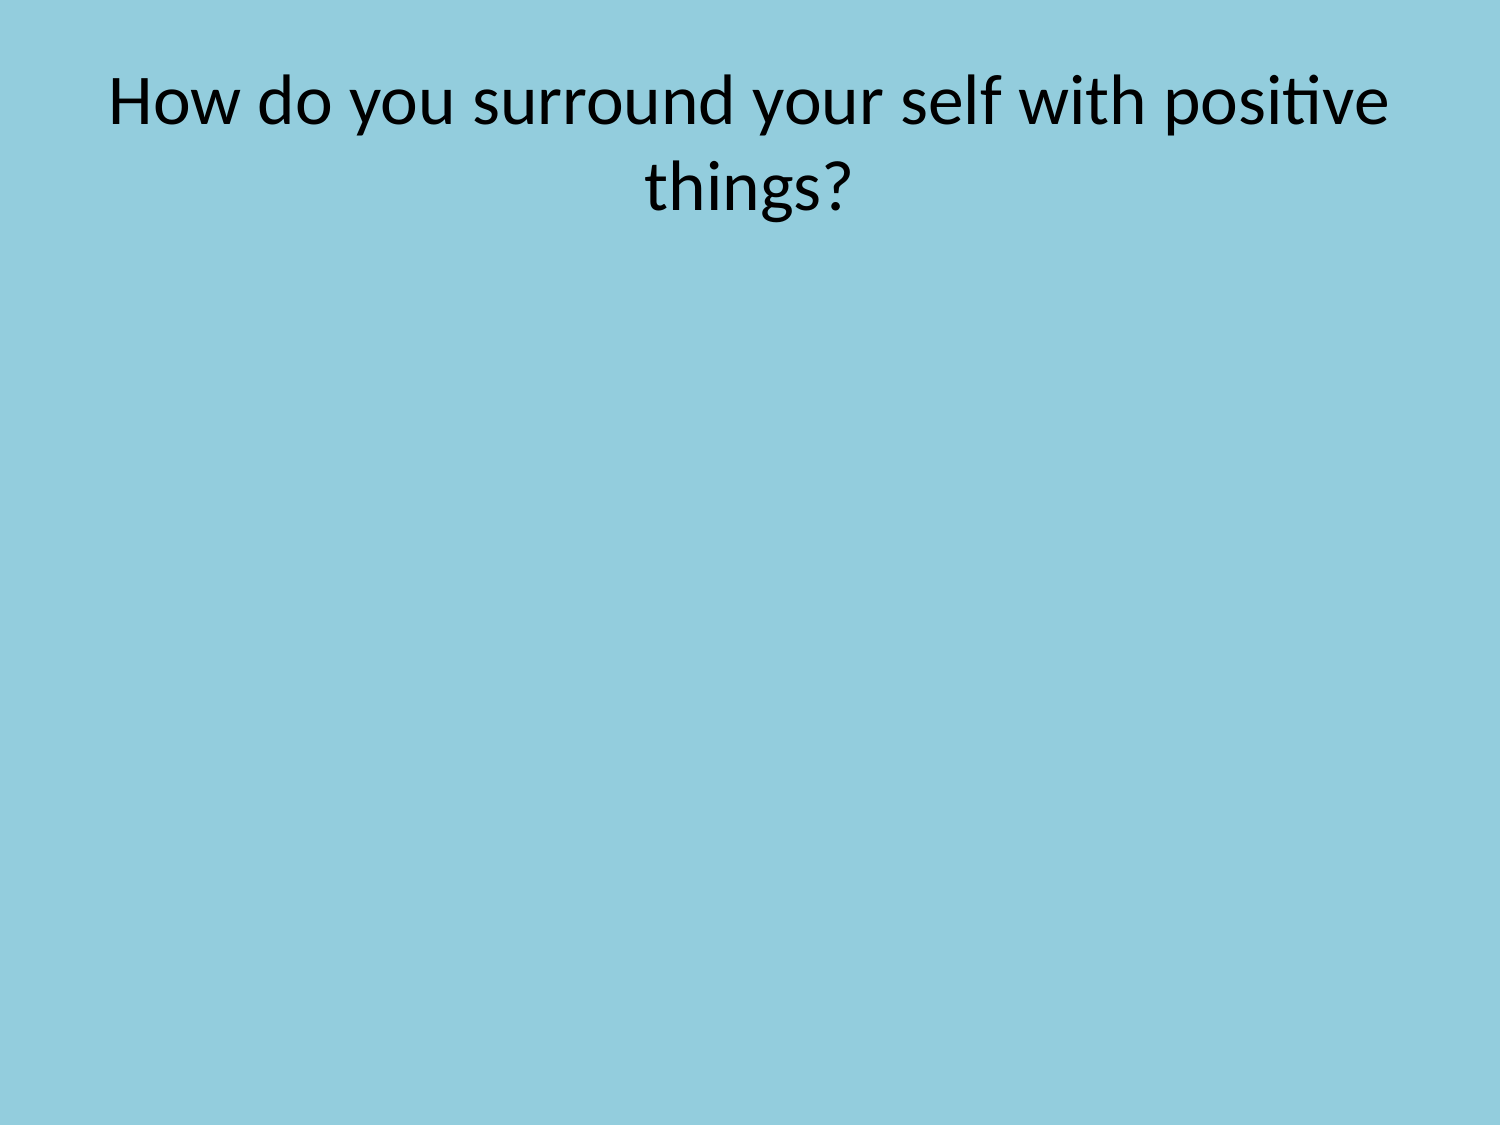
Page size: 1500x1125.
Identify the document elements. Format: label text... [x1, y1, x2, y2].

title How do you surround your self with positive things? [75, 45, 1425, 233]
